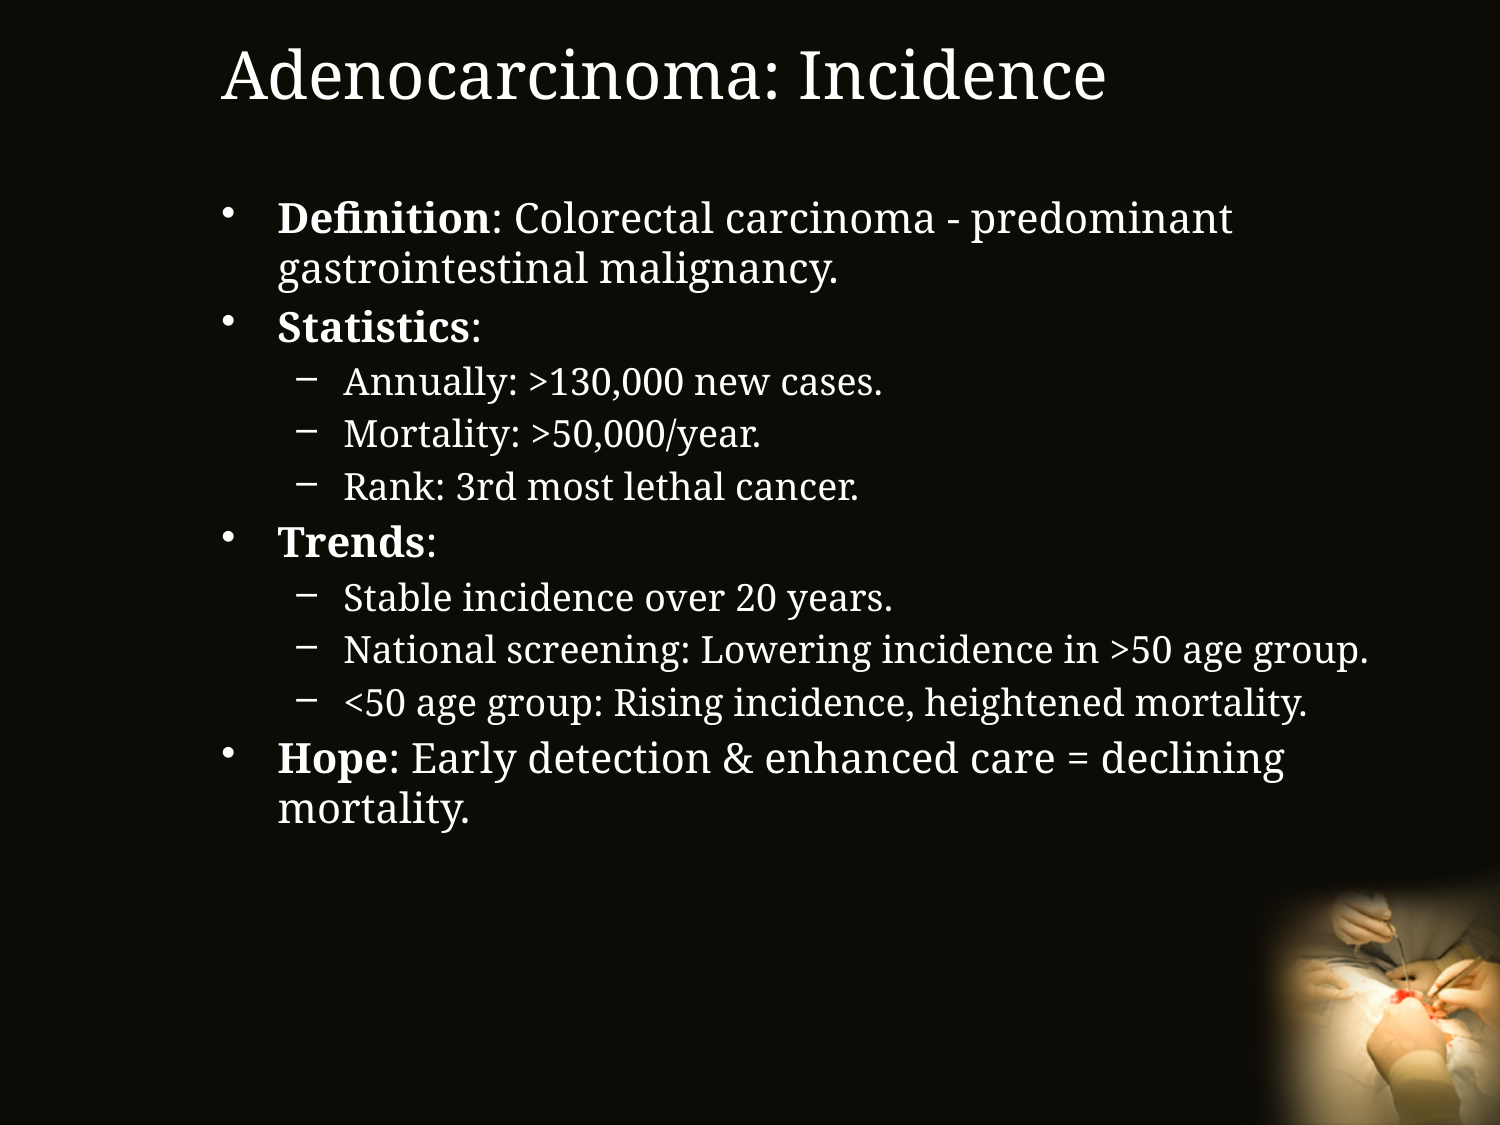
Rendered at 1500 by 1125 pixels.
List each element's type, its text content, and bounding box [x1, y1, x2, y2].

title Adenocarcinoma: Incidence [206, 30, 1377, 115]
picture [0, 0, 1500, 1125]
list Definition: Colorectal carcinoma - predominant gastrointestinal malignancy. Statistics: Annually: >130,000 new cases. Mortality: >50,000/year. Rank: 3rd most lethal cancer. Trends: Stable incidence over 20 years. National screening: Lowering incidence in >50 age group. <50 age group: Rising incidence, heightened mortality. Hope: Early detection & enhanced care = declining mortality. [206, 184, 1436, 1059]
